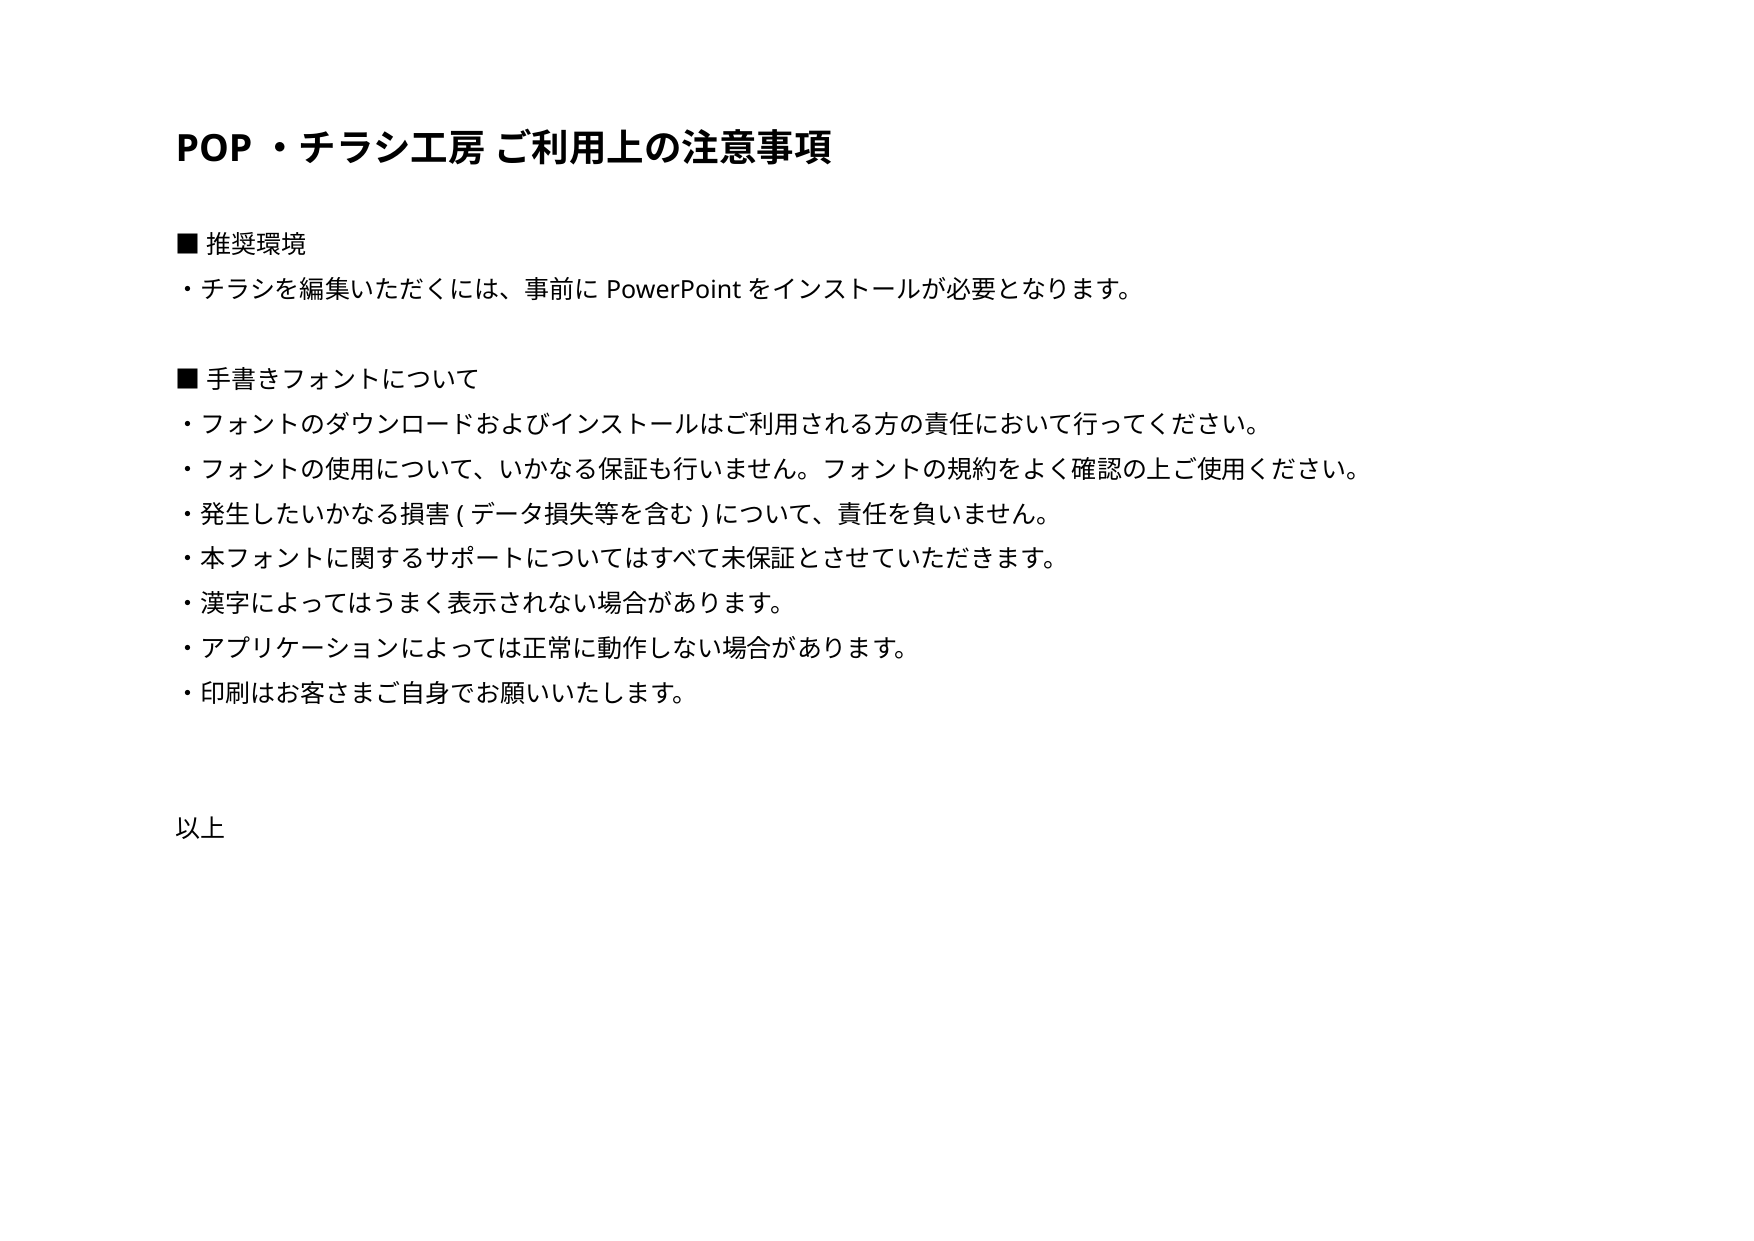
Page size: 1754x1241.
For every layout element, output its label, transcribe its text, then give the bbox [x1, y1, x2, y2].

text_box POP・チラシ工房 ご利用上の注意事項 ■推奨環境 ・チラシを編集いただくには、事前にPowerPointをインストールが必要となります。 ■手書きフォントについて ・フォントのダウンロードおよびインストールはご利用される方の責任において行ってください。 ・フォントの使用について、いかなる保証も行いません。フォントの規約をよく確認の上ご使用ください。 ・発生したいかなる損害(データ損失等を含む)について、責任を負いません。 ・本フォントに関するサポートについてはすべて未保証とさせていただきます。 ・漢字によってはうまく表示されない場合があります。 ・アプリケーションによっては正常に動作しない場合があります。 ・印刷はお客さまご自身でお願いいたします。 以上 [160, 93, 1597, 1013]
